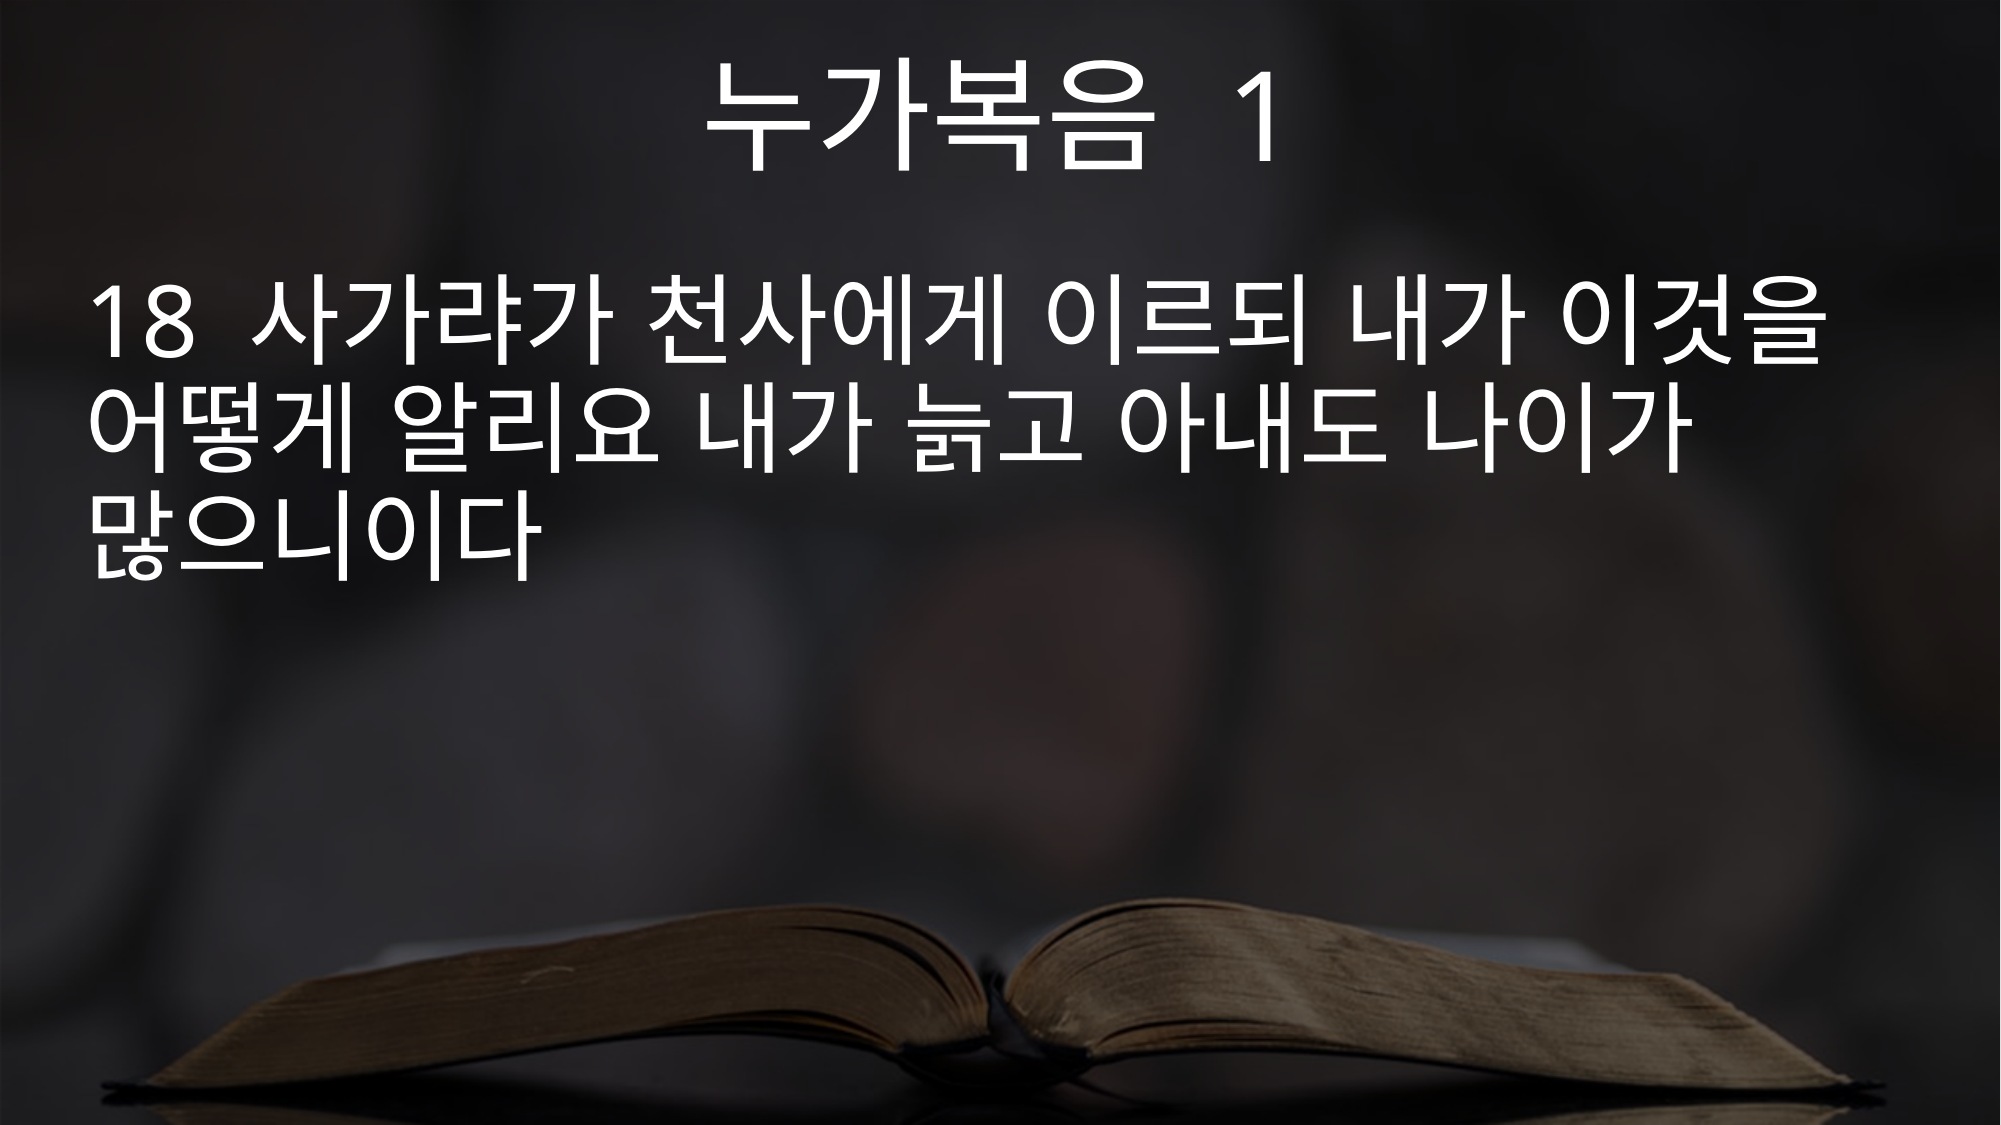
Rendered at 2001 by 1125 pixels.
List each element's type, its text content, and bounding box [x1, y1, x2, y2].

picture [0, 0, 2001, 1125]
list 18 사가랴가 천사에게 이르되 내가 이것을 어떻게 알리요 내가 늙고 아내도 나이가 많으니이다 [69, 263, 1953, 423]
footer 누가복음 1 [0, 32, 2000, 192]
